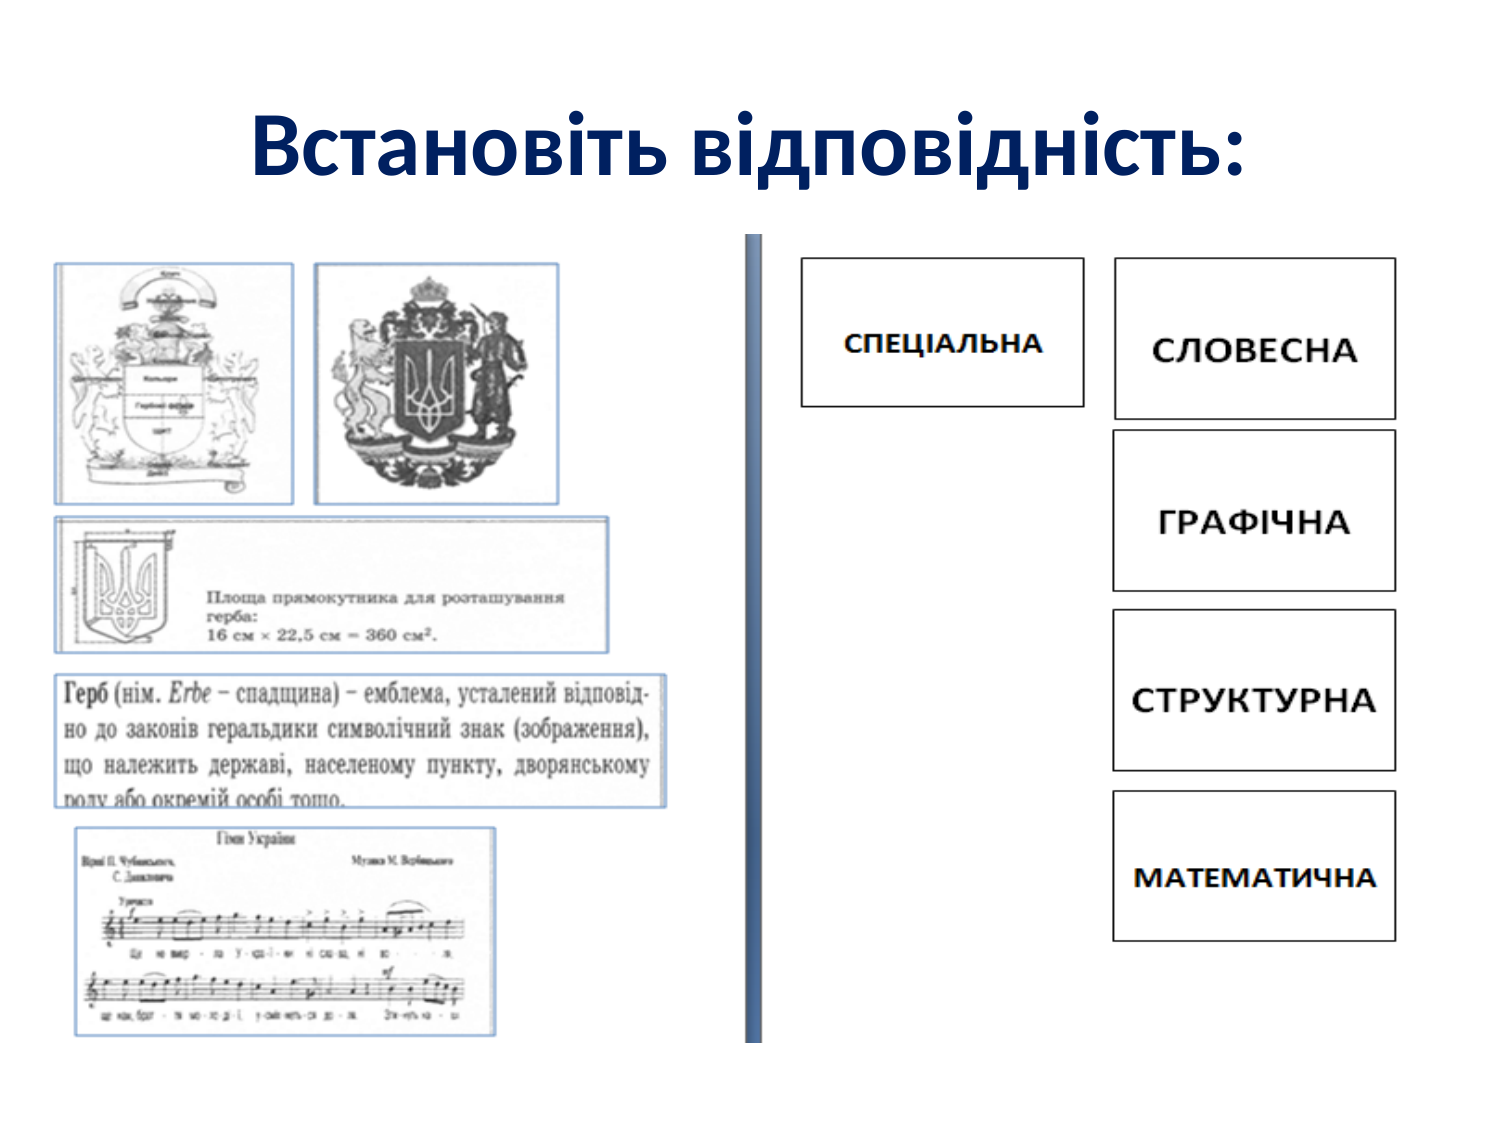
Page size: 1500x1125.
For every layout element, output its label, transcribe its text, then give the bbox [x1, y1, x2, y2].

picture [34, 234, 1454, 1044]
title Встановіть відповідність: [75, 45, 1425, 232]
